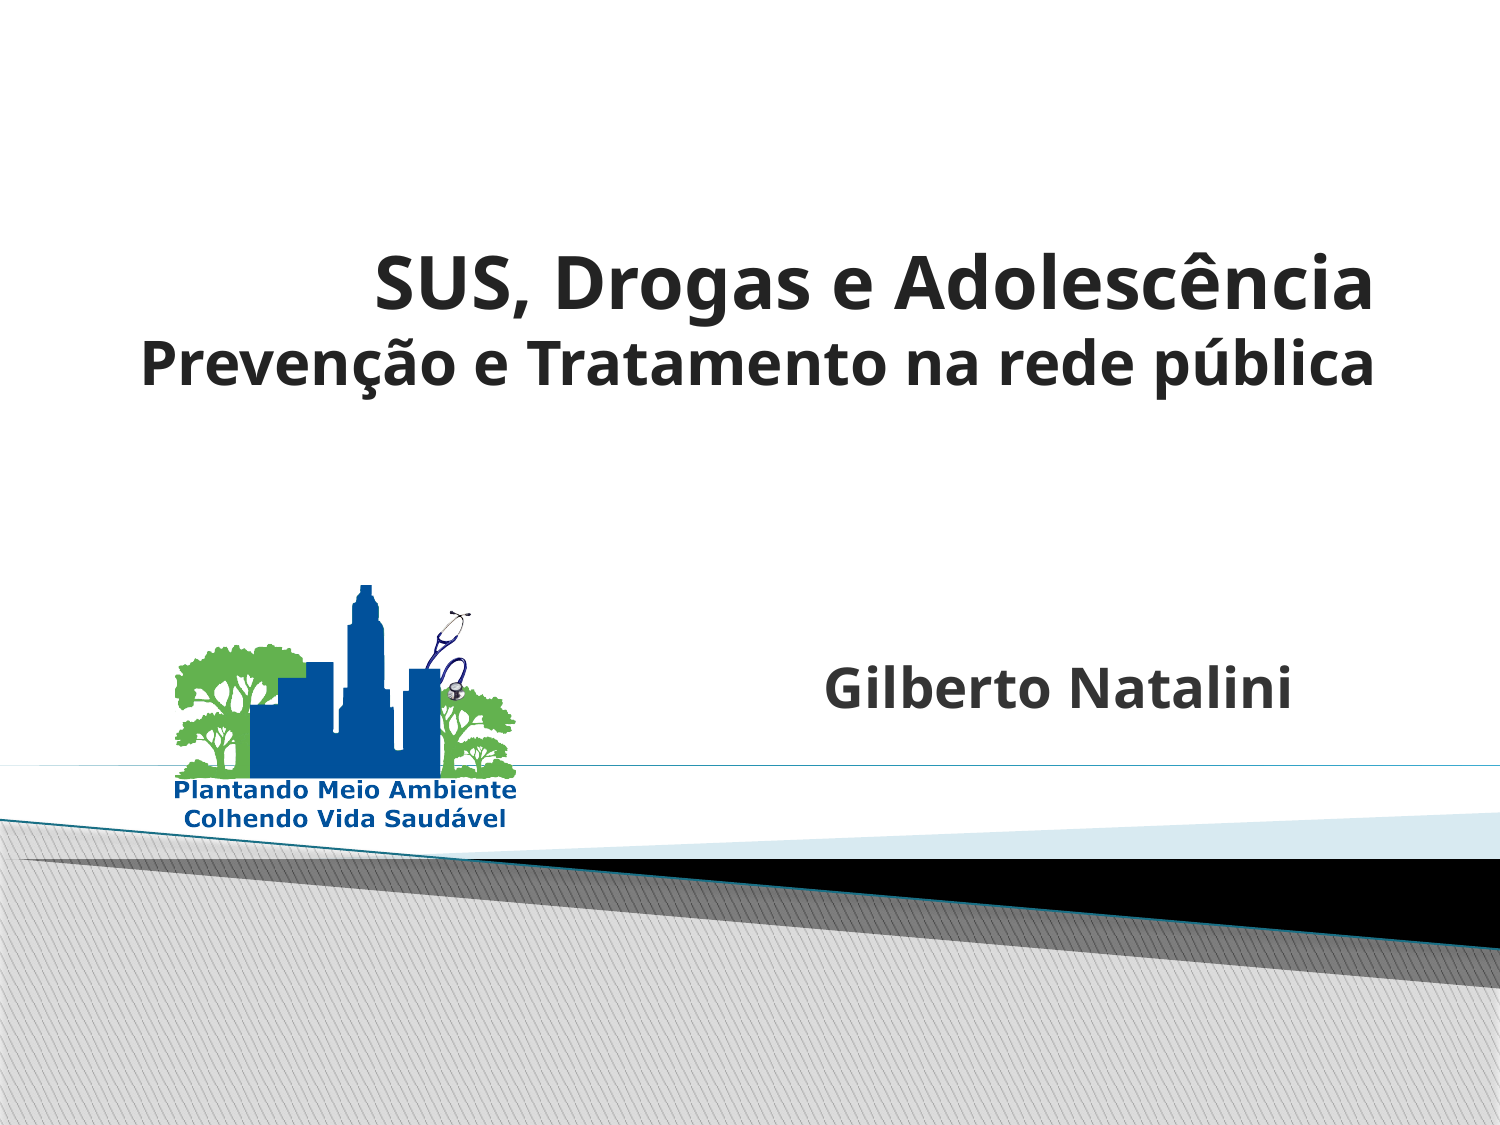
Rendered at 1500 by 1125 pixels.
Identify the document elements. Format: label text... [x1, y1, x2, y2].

title SUS, Drogas e Adolescência Prevenção e Tratamento na rede pública [117, 164, 1393, 406]
picture [5, 859, 1500, 989]
picture [0, 585, 516, 829]
subtitle Gilberto Natalini [515, 644, 1313, 891]
